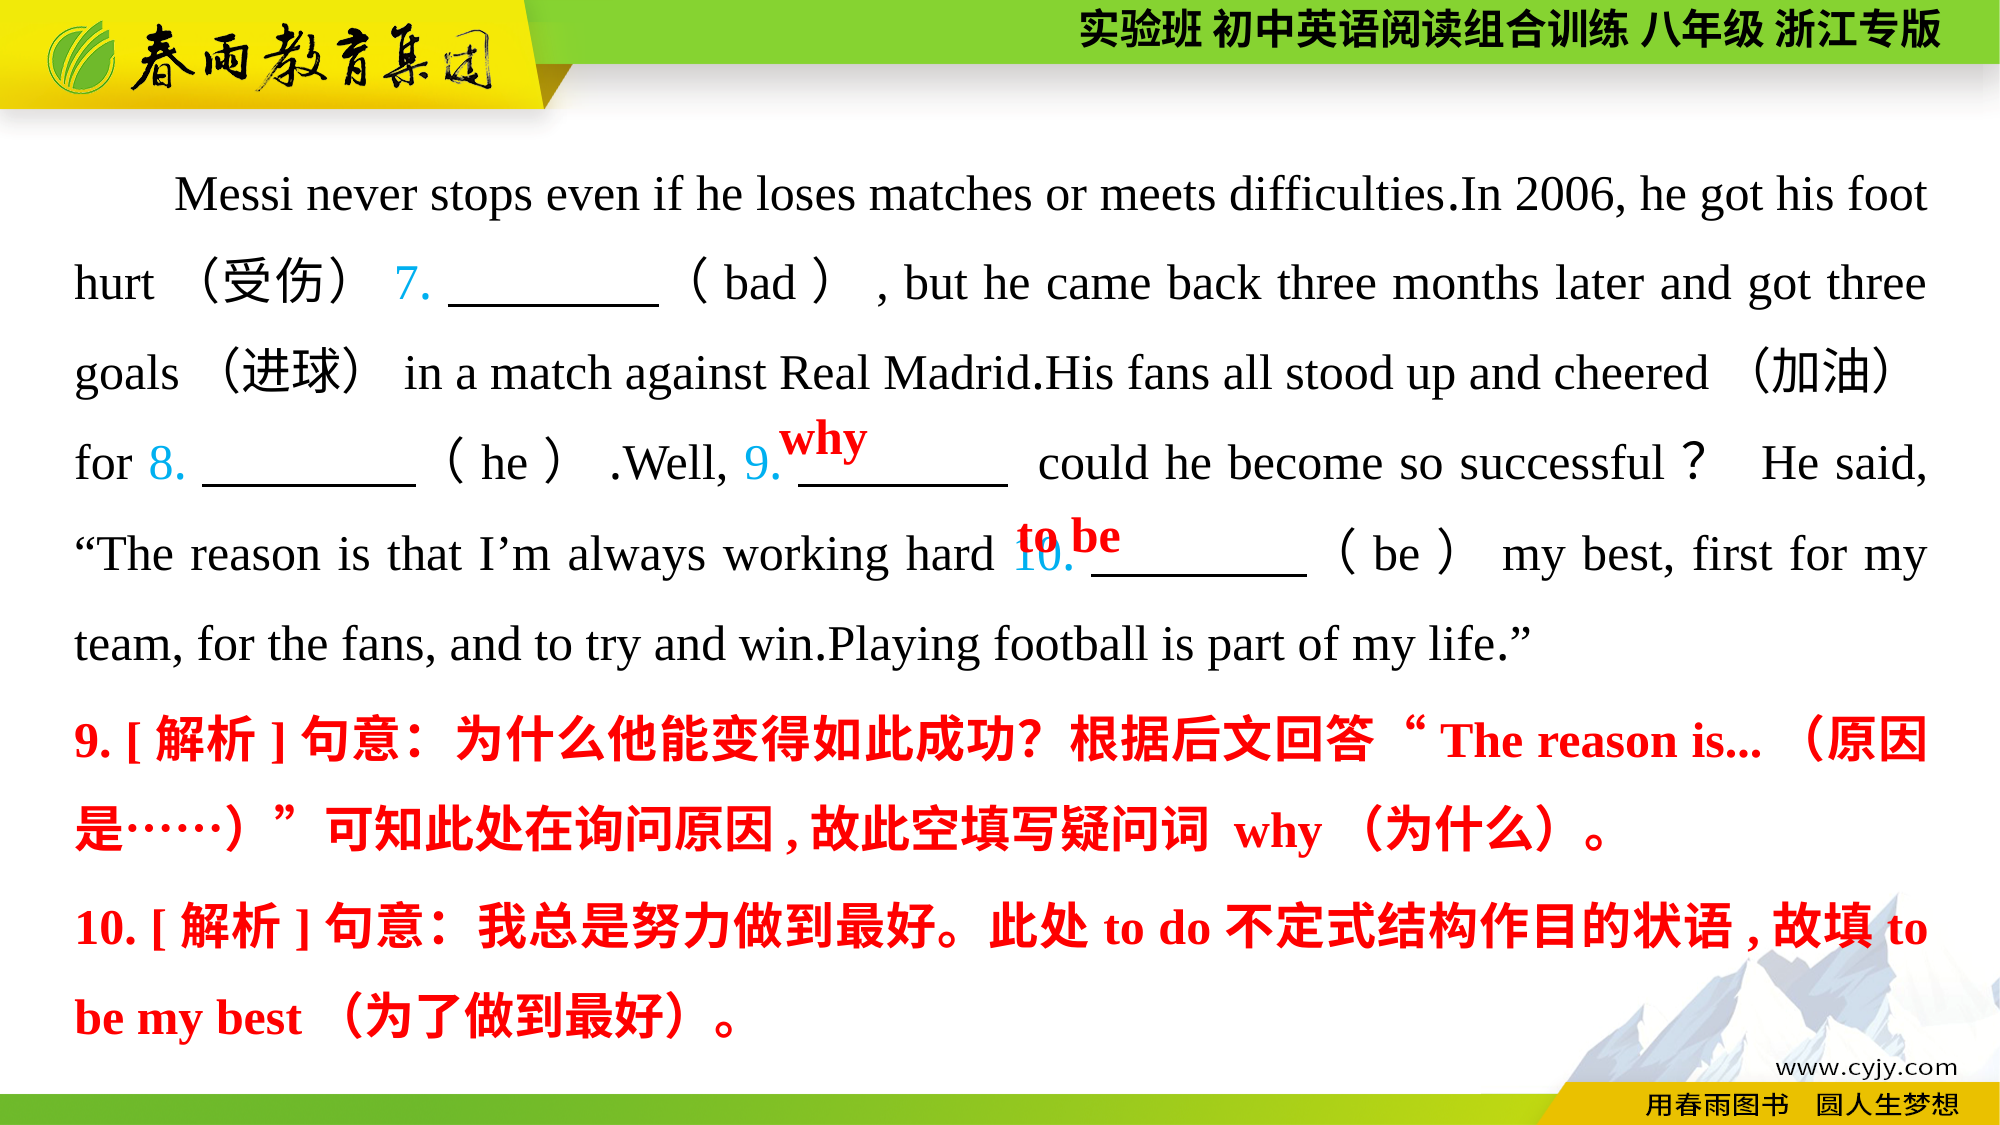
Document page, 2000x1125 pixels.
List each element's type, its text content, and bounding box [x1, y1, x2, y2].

picture [0, 0, 2000, 1125]
text_box to be [1001, 495, 1136, 571]
text_box 9. [解析]句意：为什么他能变得如此成功？根据后文回答“The reason is...（原因是……）”可知此处在询问原因,故此空填写疑问词 why（为什么）。 [59, 672, 1944, 865]
list Messi never stops even if he loses matches or meets difficulties.In 2006, he got his foot hurt（受伤）7. （bad）, but he came back three months later and got three goals（进球）in a match against Real Madrid.His fans all stood up and cheered（加油）for 8. （he）.Well, 9. could he become so successful？ He said, “The reason is that I’m always working hard 10. （be）my best, first for my team, for the fans, and to try and win.Playing football is part of my life.” [59, 122, 1944, 672]
text_box why [764, 396, 883, 472]
text_box 10. [解析]句意：我总是努力做到最好。此处to do不定式结构作目的状语,故填to be my best（为了做到最好）。 [59, 865, 1944, 1052]
